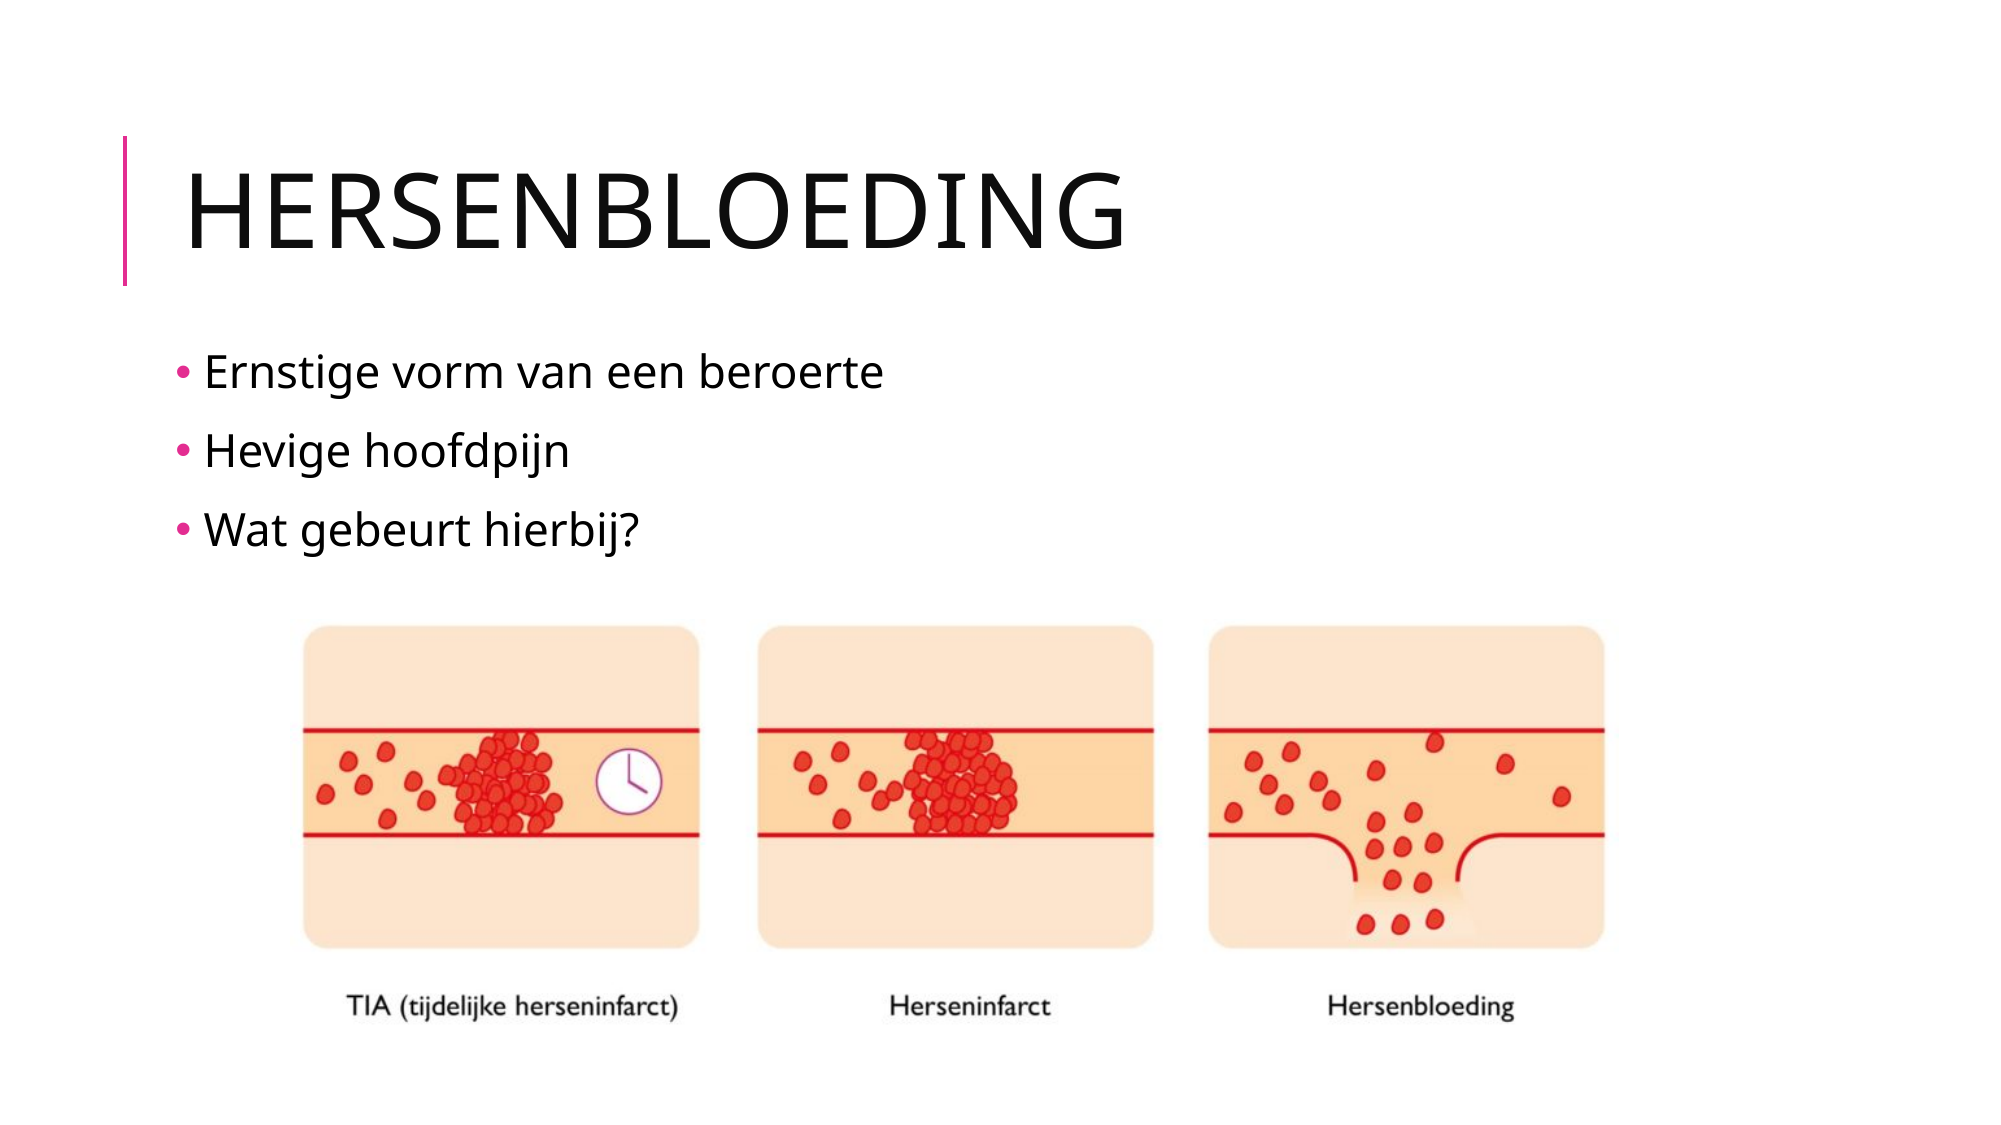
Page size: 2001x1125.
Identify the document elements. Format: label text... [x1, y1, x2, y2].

list Ernstige vorm van een beroerte Hevige hoofdpijn Wat gebeurt hierbij? [168, 341, 1763, 1035]
title Hersenbloeding [168, 96, 1763, 341]
picture [290, 619, 1619, 1036]
